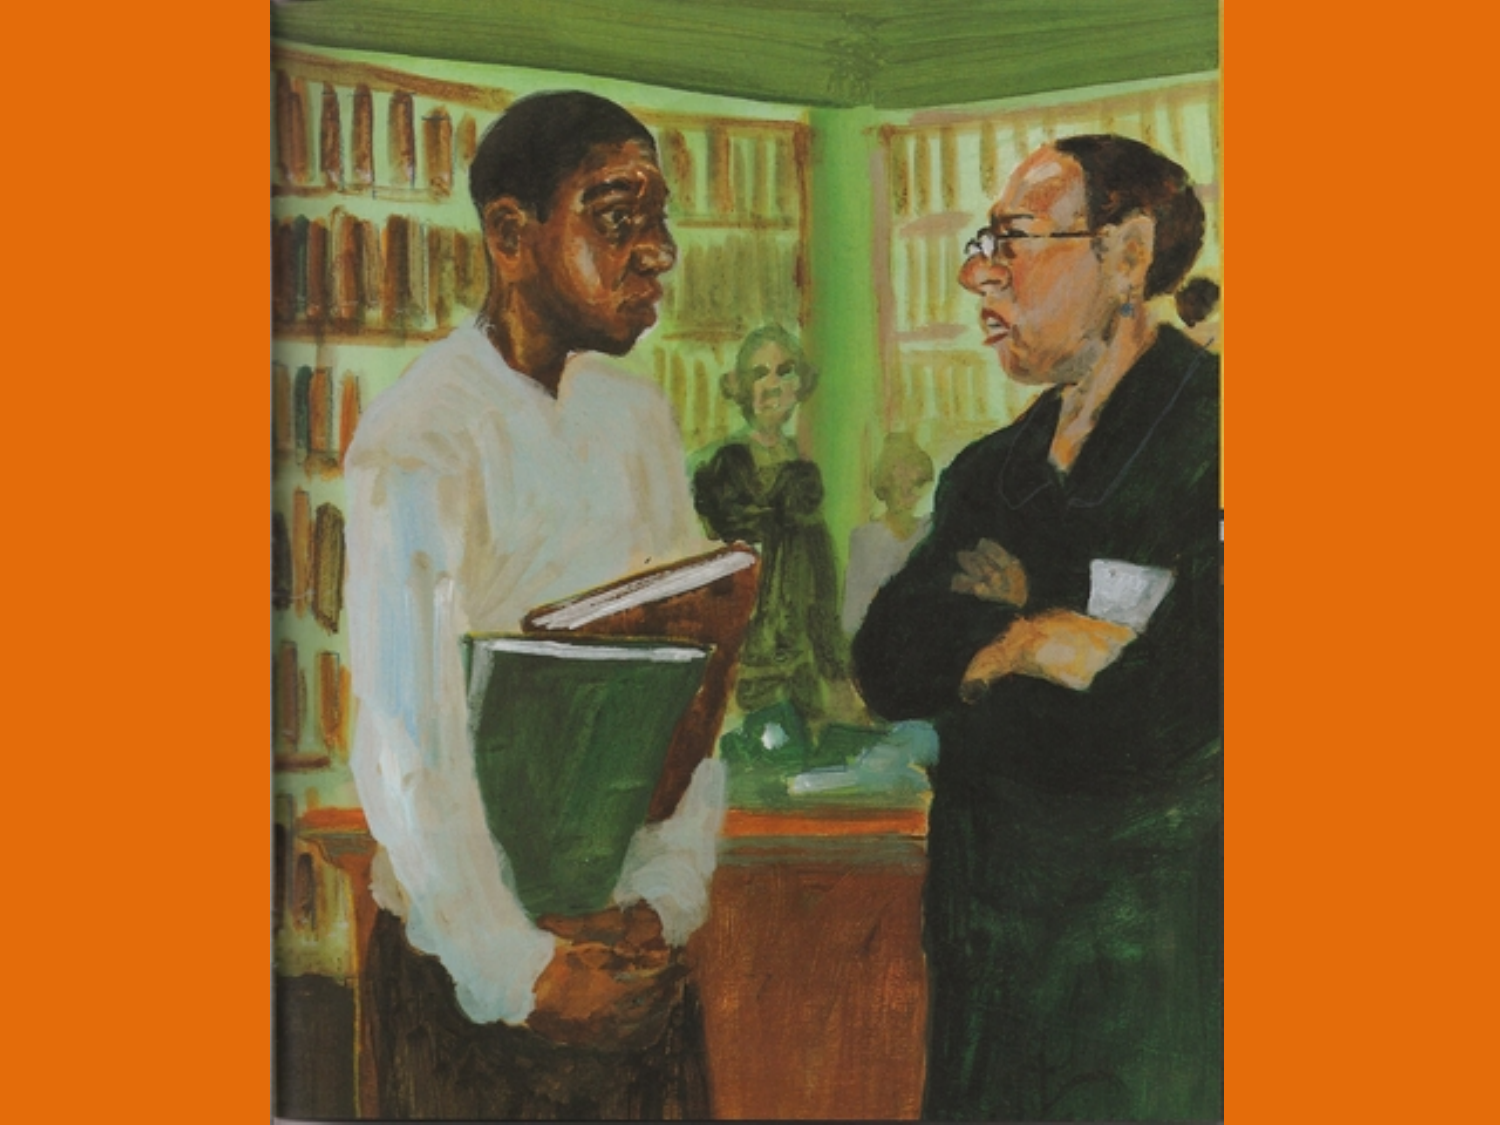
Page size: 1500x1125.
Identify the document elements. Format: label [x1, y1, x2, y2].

picture [269, 0, 1225, 1125]
